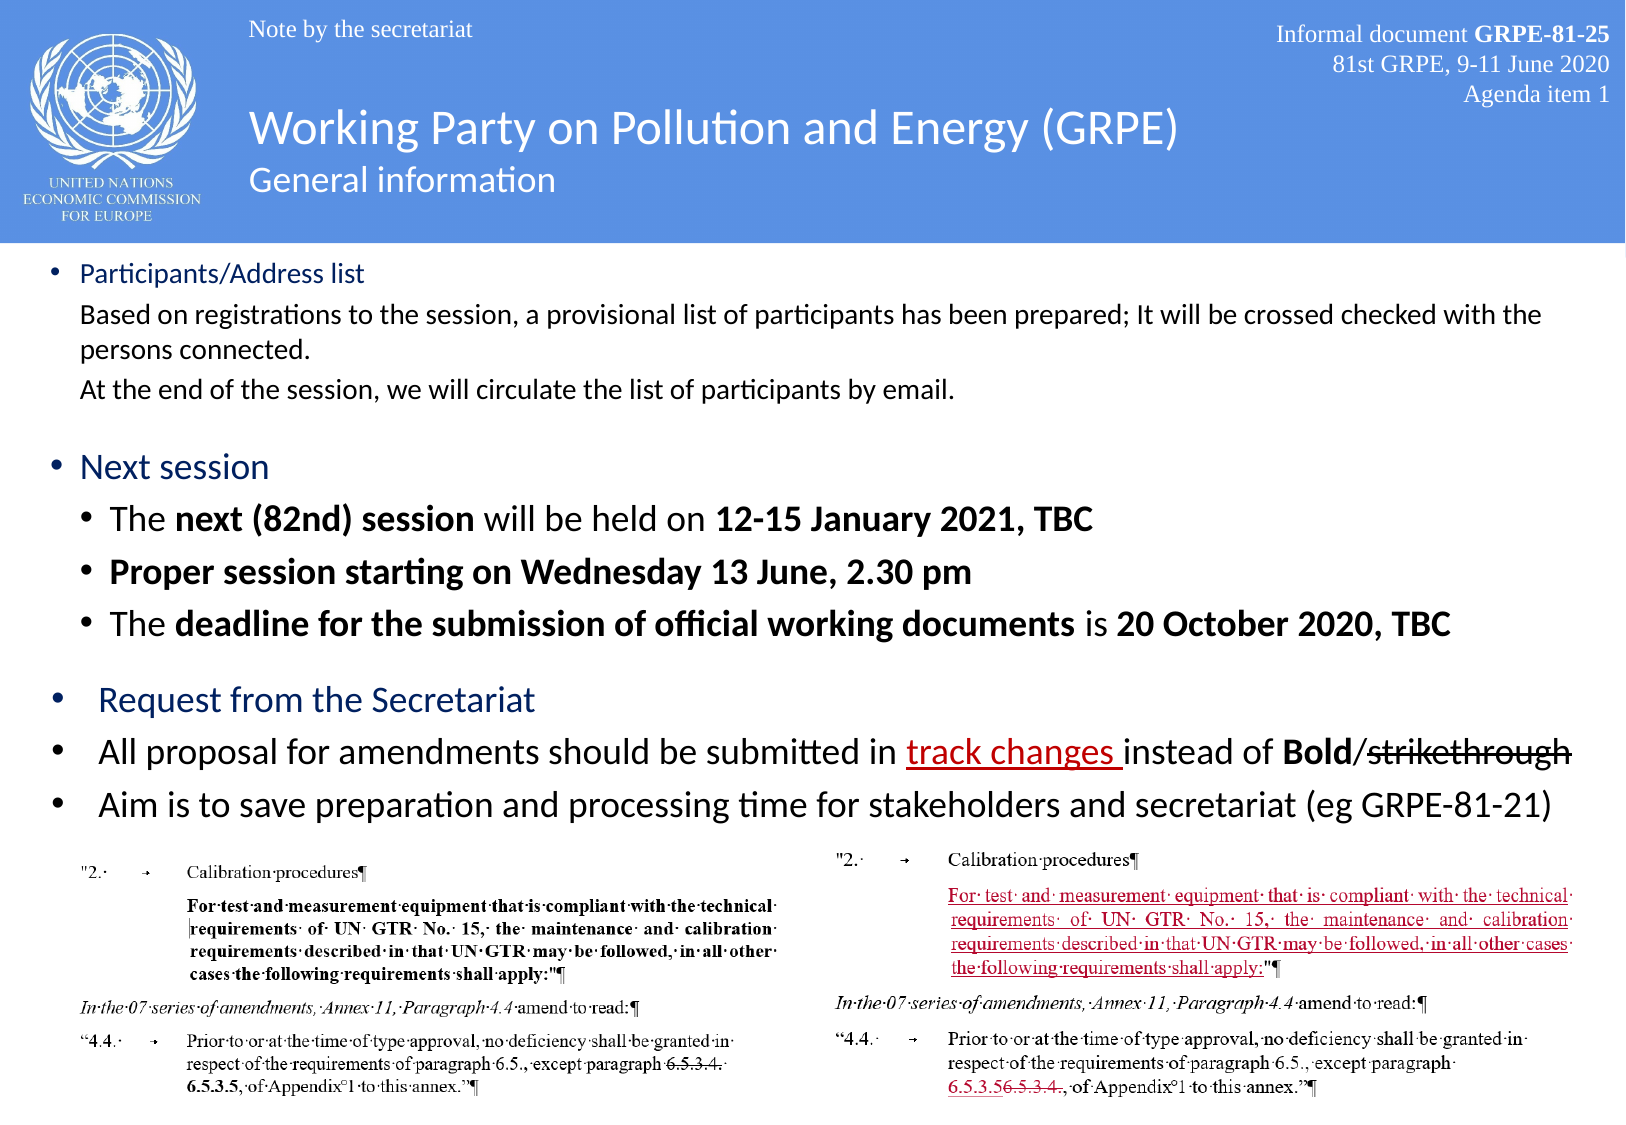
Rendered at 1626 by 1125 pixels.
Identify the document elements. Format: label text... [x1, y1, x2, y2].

text_box Note by the secretariat [233, 4, 697, 50]
picture [823, 844, 1580, 1107]
picture [68, 855, 790, 1107]
title Working Party on Pollution and Energy (GRPE) General information [234, 48, 1593, 246]
picture [0, 0, 1626, 1125]
list Participants/Address list Based on registrations to the session, a provisional list of participants has been prepared; It will be crossed checked with the persons connected. At the end of the session, we will circulate the list of participants by email. Next session The next (82nd) session will be held on 12-15 January 2021, TBC Proper session starting on Wednesday 13 June, 2.30 pm The deadline for the submission of official working documents is 20 October 2020, TBC Request from the Secretariat All proposal for amendments should be submitted in track changes instead of Bold/strikethrough Aim is to save preparation and processing time for stakeholders and secretariat (eg GRPE-81-21) [21, 246, 1604, 1121]
text_box Informal document GRPE-81-25 81st GRPE, 9-11 June 2020 Agenda item 1 [1073, 10, 1625, 115]
